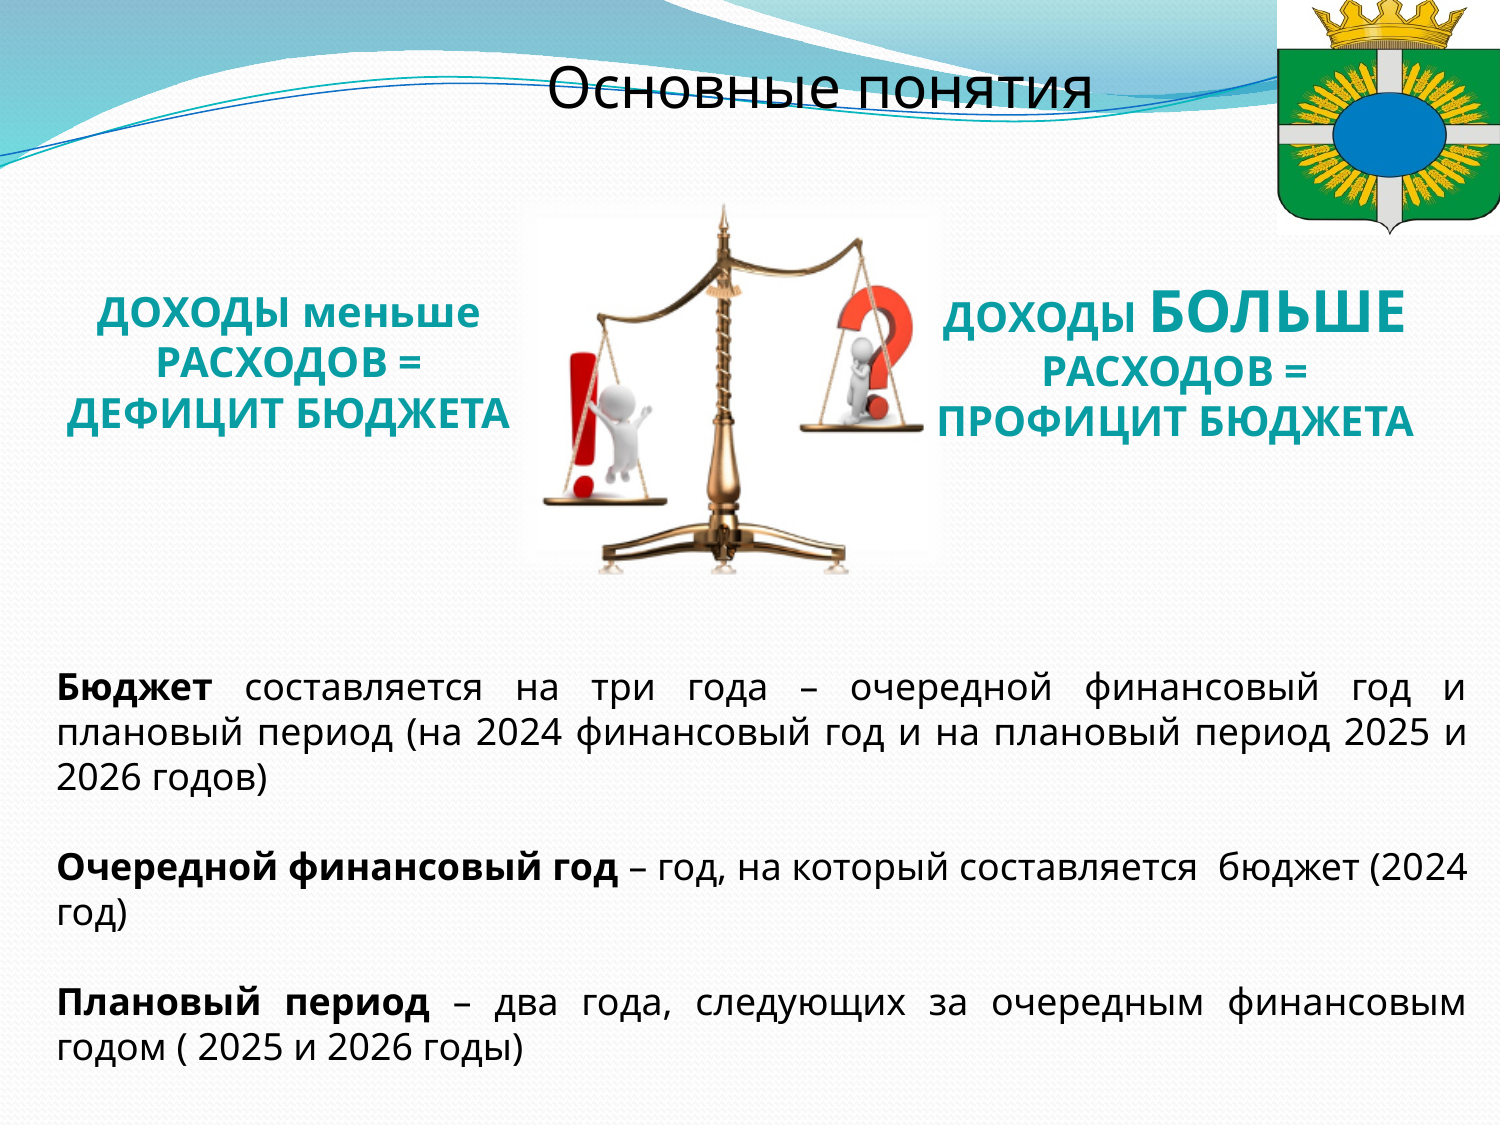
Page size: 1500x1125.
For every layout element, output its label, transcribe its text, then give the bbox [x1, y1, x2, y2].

text_box ДОХОДЫ БОЛЬШЕ РАСХОДОВ = ПРОФИЦИТ БЮДЖЕТА [970, 267, 1447, 502]
picture [501, 184, 964, 587]
text_box Бюджет составляется на три года – очередной финансовый год и плановый период (на 2024 финансовый год и на плановый период 2025 и 2026 годов) Очередной финансовый год – год, на который составляется бюджет (2024 год) Плановый период – два года, следующих за очередным финансовым годом ( 2025 и 2026 годы) [41, 655, 1483, 1076]
text_box Основные понятия [194, 42, 1270, 169]
picture [1277, 0, 1500, 235]
text_box ДОХОДЫ меньше РАСХОДОВ = ДЕФИЦИТ БЮДЖЕТА [29, 278, 494, 494]
